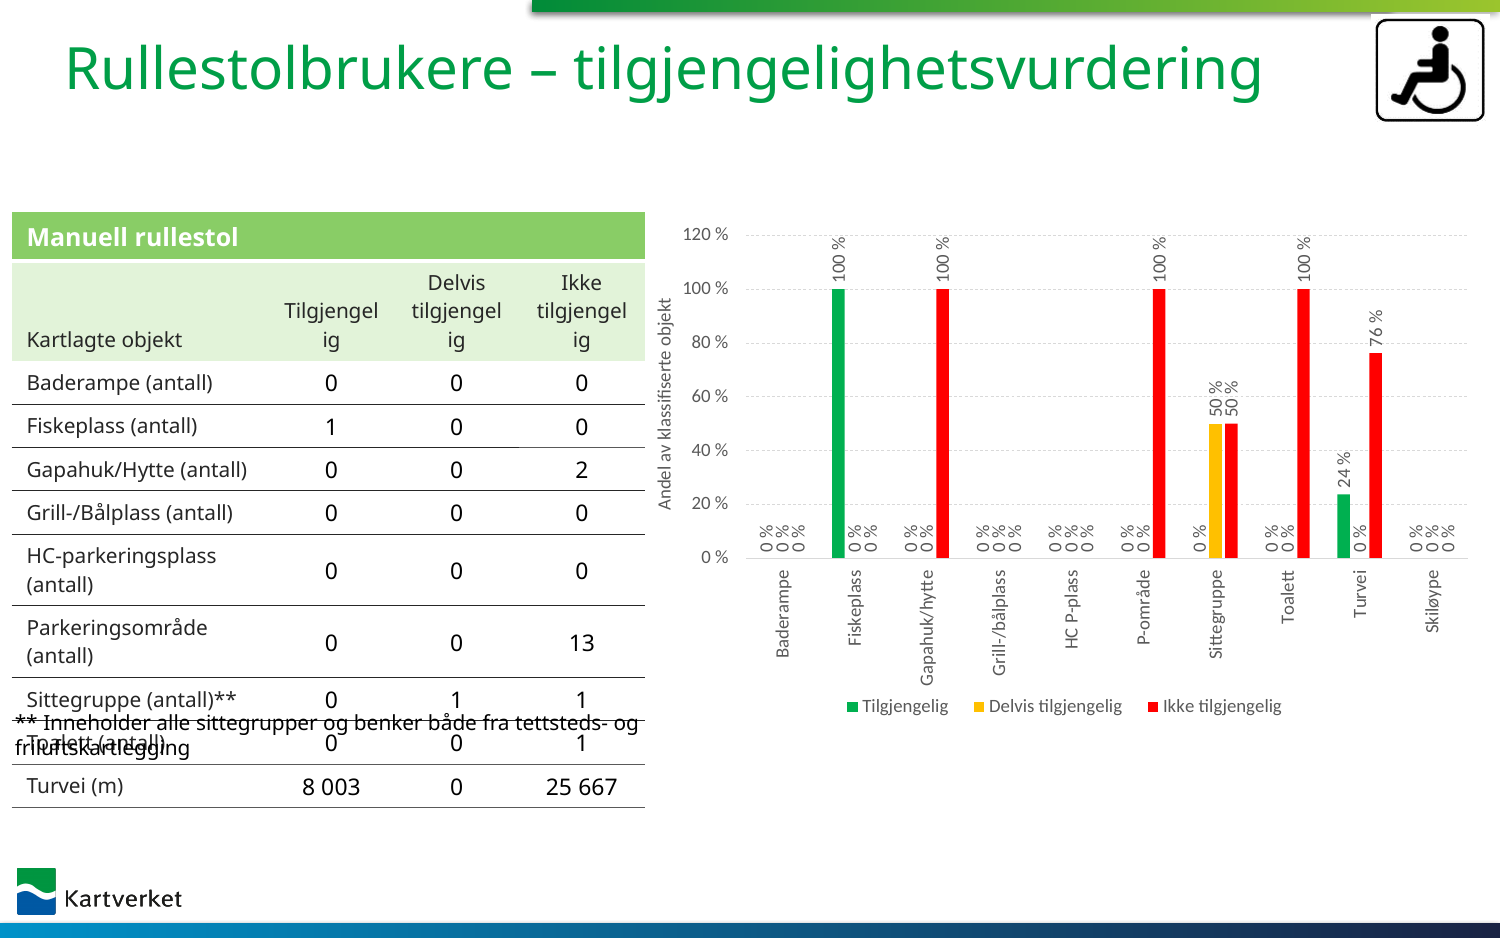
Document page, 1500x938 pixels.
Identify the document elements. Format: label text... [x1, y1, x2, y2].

table_cell Gapahuk/Hytte (antall) [12, 448, 269, 490]
table_cell 0 [394, 768, 519, 807]
table_cell 8 003 [269, 768, 394, 807]
picture [643, 218, 1480, 728]
table_cell 0 [269, 491, 394, 534]
table_cell 0 [394, 535, 519, 605]
table_cell Grill-/Bålplass (antall) [12, 491, 269, 534]
table_cell 0 [519, 361, 638, 404]
table_cell 0 [394, 606, 519, 677]
table_cell Fiskeplass (antall) [12, 405, 269, 447]
table_cell Kartlagte objekt [12, 263, 269, 361]
table_cell HC-parkeringsplass (antall) [12, 535, 269, 605]
table_cell 0 [394, 448, 519, 490]
table_cell 1 [519, 678, 638, 702]
table_cell 0 [394, 405, 519, 447]
table_cell 0 [269, 448, 394, 490]
table_cell 0 [519, 491, 638, 534]
table_cell Turvei (m) [12, 768, 269, 807]
table_cell 0 [269, 535, 394, 605]
table_cell 0 [269, 606, 394, 677]
table_cell Tilgjengelig [269, 263, 394, 361]
table_cell 0 [519, 405, 638, 447]
table_cell 0 [269, 361, 394, 404]
table_cell 1 [394, 678, 519, 702]
table_cell 0 [519, 535, 638, 605]
table_cell Parkeringsområde (antall) [12, 606, 269, 677]
text_box ** Inneholder alle sittegrupper og benker både fra tettsteds- og friluftskartlegging [0, 702, 745, 768]
table_cell 25 667 [519, 768, 645, 807]
text_box Rullestolbrukere – tilgjengelighetsvurdering [49, 12, 1372, 109]
table_cell 0 [269, 678, 394, 702]
table_header Manuell rullestol [12, 212, 645, 259]
table_cell 0 [394, 361, 519, 404]
table_cell 0 [394, 491, 519, 534]
table_cell Ikke tilgjengelig [519, 263, 638, 361]
table_cell 2 [519, 448, 638, 490]
table_cell 1 [269, 405, 394, 447]
table_cell Baderampe (antall) [12, 361, 269, 404]
table_cell Delvis tilgjengelig [394, 263, 519, 361]
table_cell 13 [519, 606, 638, 677]
table_cell Sittegruppe (antall)** [12, 678, 269, 702]
picture [1371, 13, 1491, 127]
